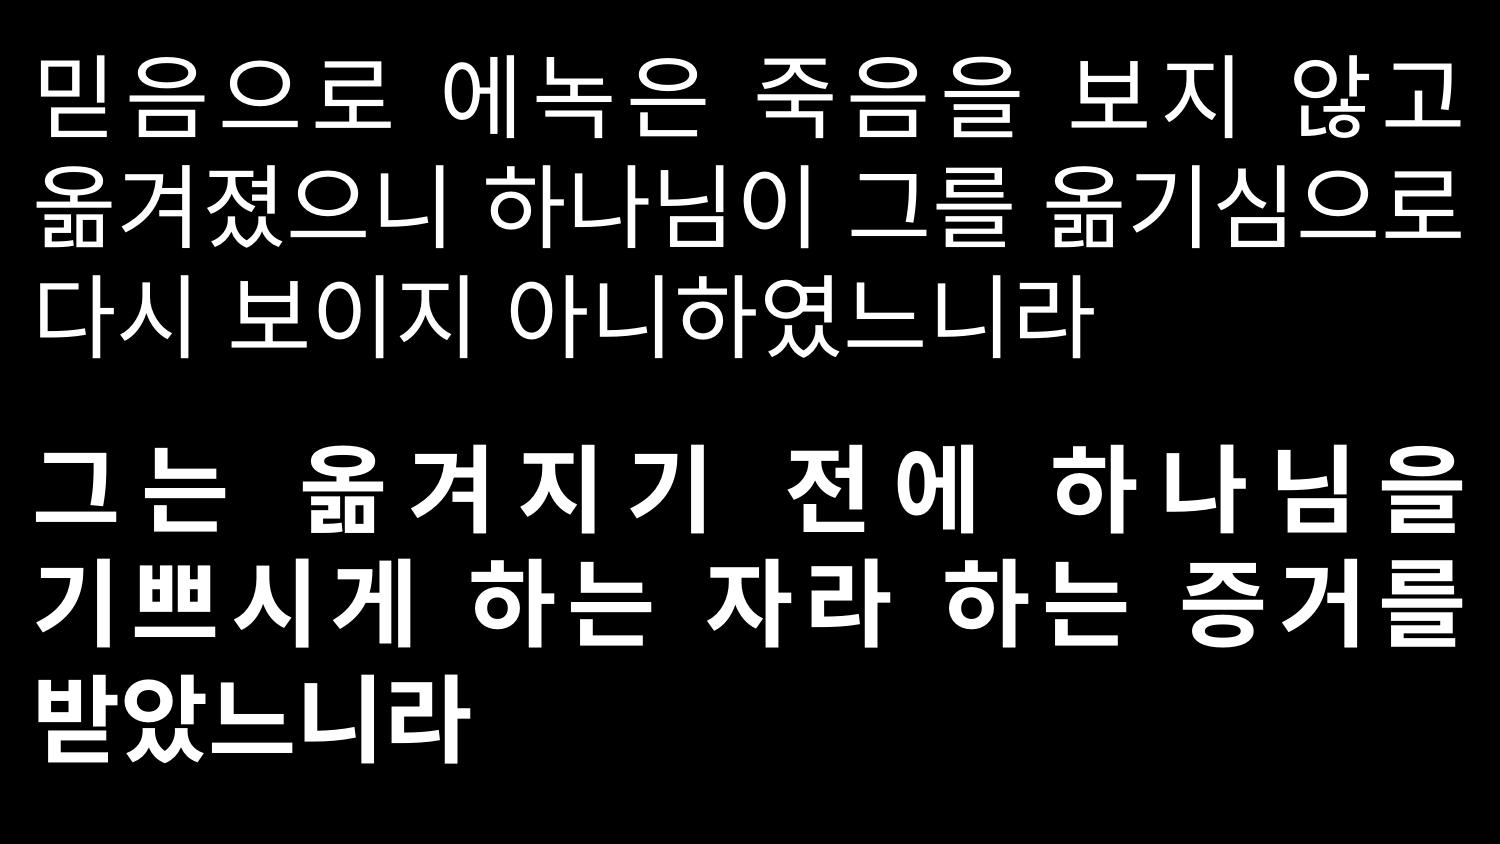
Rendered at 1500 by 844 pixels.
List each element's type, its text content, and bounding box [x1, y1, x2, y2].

text_box 믿음으로 에녹은 죽음을 보지 않고 옮겨졌으니 하나님이 그를 옮기심으로 다시 보이지 아니하였느니라 [17, 32, 1483, 377]
text_box 그는 옮겨지기 전에 하나님을 기쁘시게 하는 자라 하는 증거를 받았느니라 [17, 421, 1483, 782]
